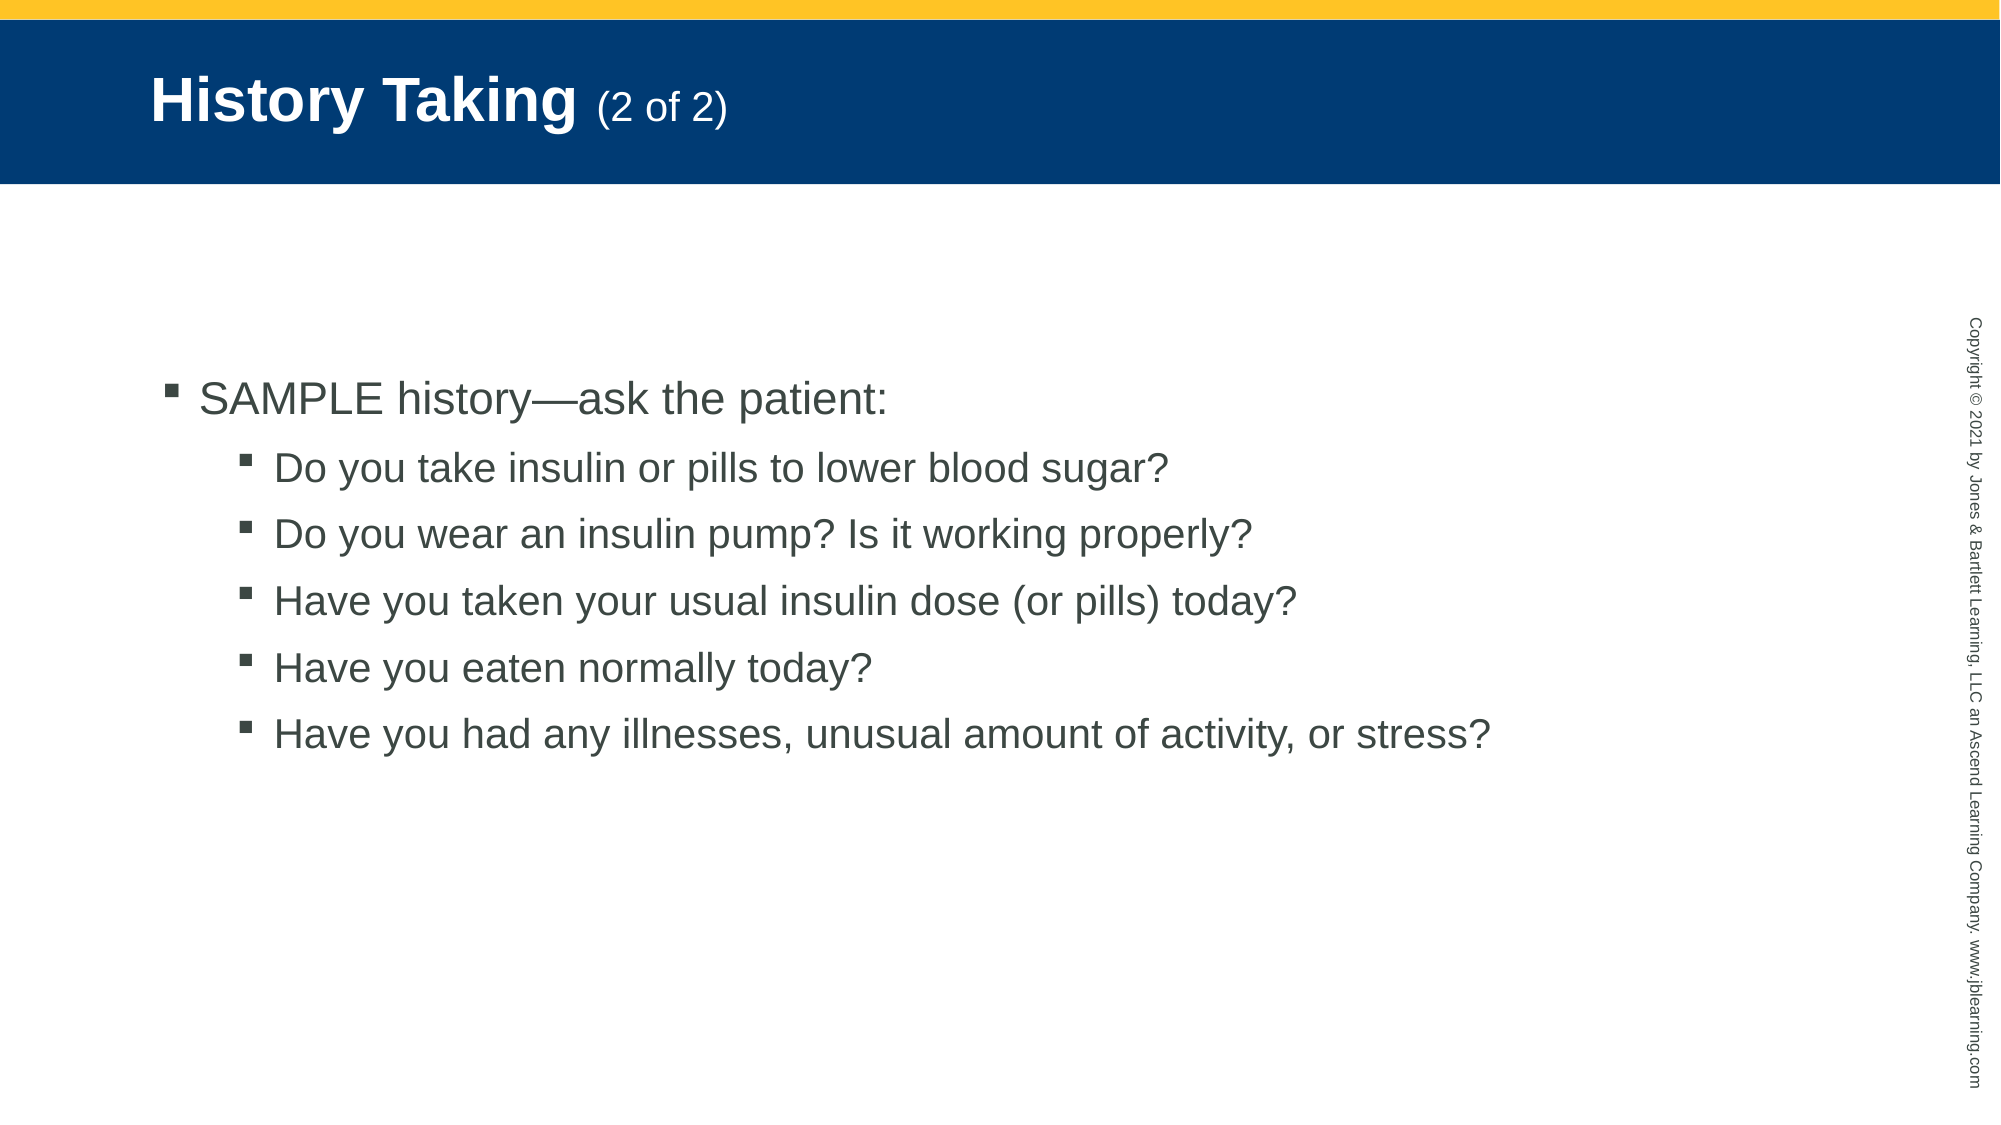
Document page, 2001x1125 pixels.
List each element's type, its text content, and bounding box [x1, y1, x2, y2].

title History Taking (2 of 2) [0, 19, 2000, 185]
list SAMPLE history—ask the patient: Do you take insulin or pills to lower blood sugar? Do you wear an insulin pump? Is it working properly? Have you taken your usual insulin dose (or pills) today? Have you eaten normally today? Have you had any illnesses, unusual amount of activity, or stress? [146, 361, 1859, 1016]
